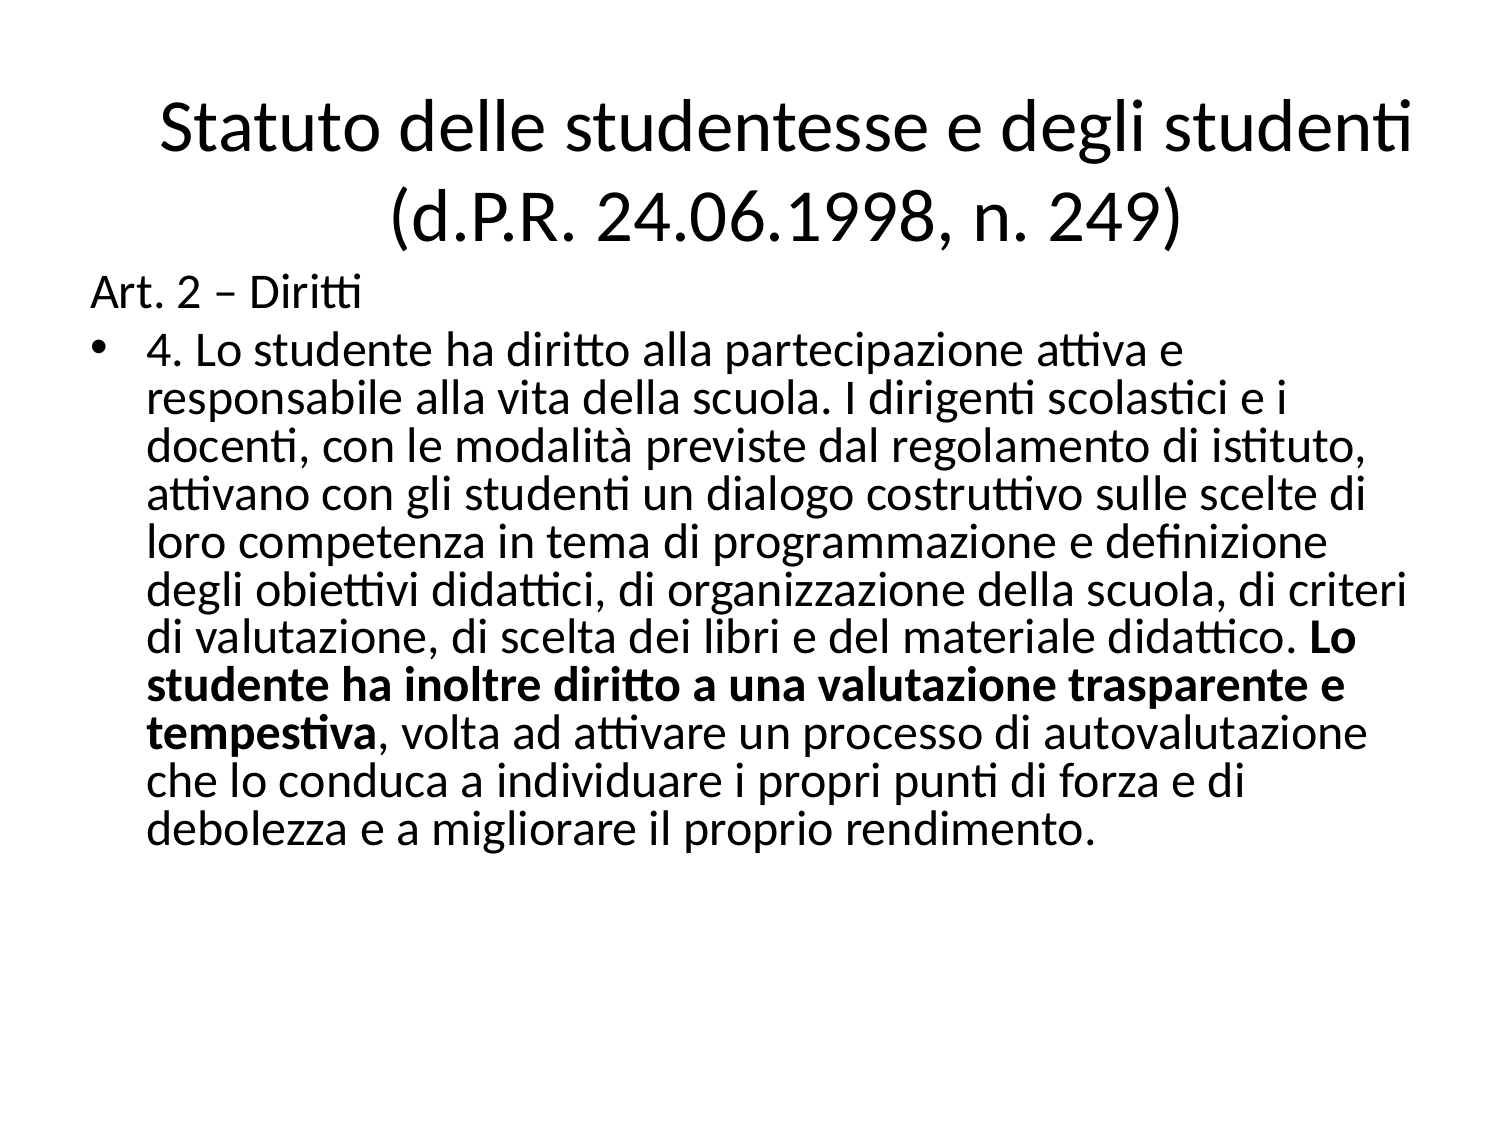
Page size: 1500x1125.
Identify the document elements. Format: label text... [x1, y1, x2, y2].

list Art. 2 – Diritti 4. Lo studente ha diritto alla partecipazione attiva e responsabile alla vita della scuola. I dirigenti scolastici e i docenti, con le modalità previste dal regolamento di istituto, attivano con gli studenti un dialogo costruttivo sulle scelte di loro competenza in tema di programmazione e definizione degli obiettivi didattici, di organizzazione della scuola, di criteri di valutazione, di scelta dei libri e del materiale didattico. Lo studente ha inoltre diritto a una valutazione trasparente e tempestiva, volta ad attivare un processo di autovalutazione che lo conduca a individuare i propri punti di forza e di debolezza e a migliorare il proprio rendimento. [74, 262, 1426, 1006]
title Statuto delle studentesse e degli studenti (d.P.R. 24.06.1998, n. 249) [111, 72, 1463, 261]
